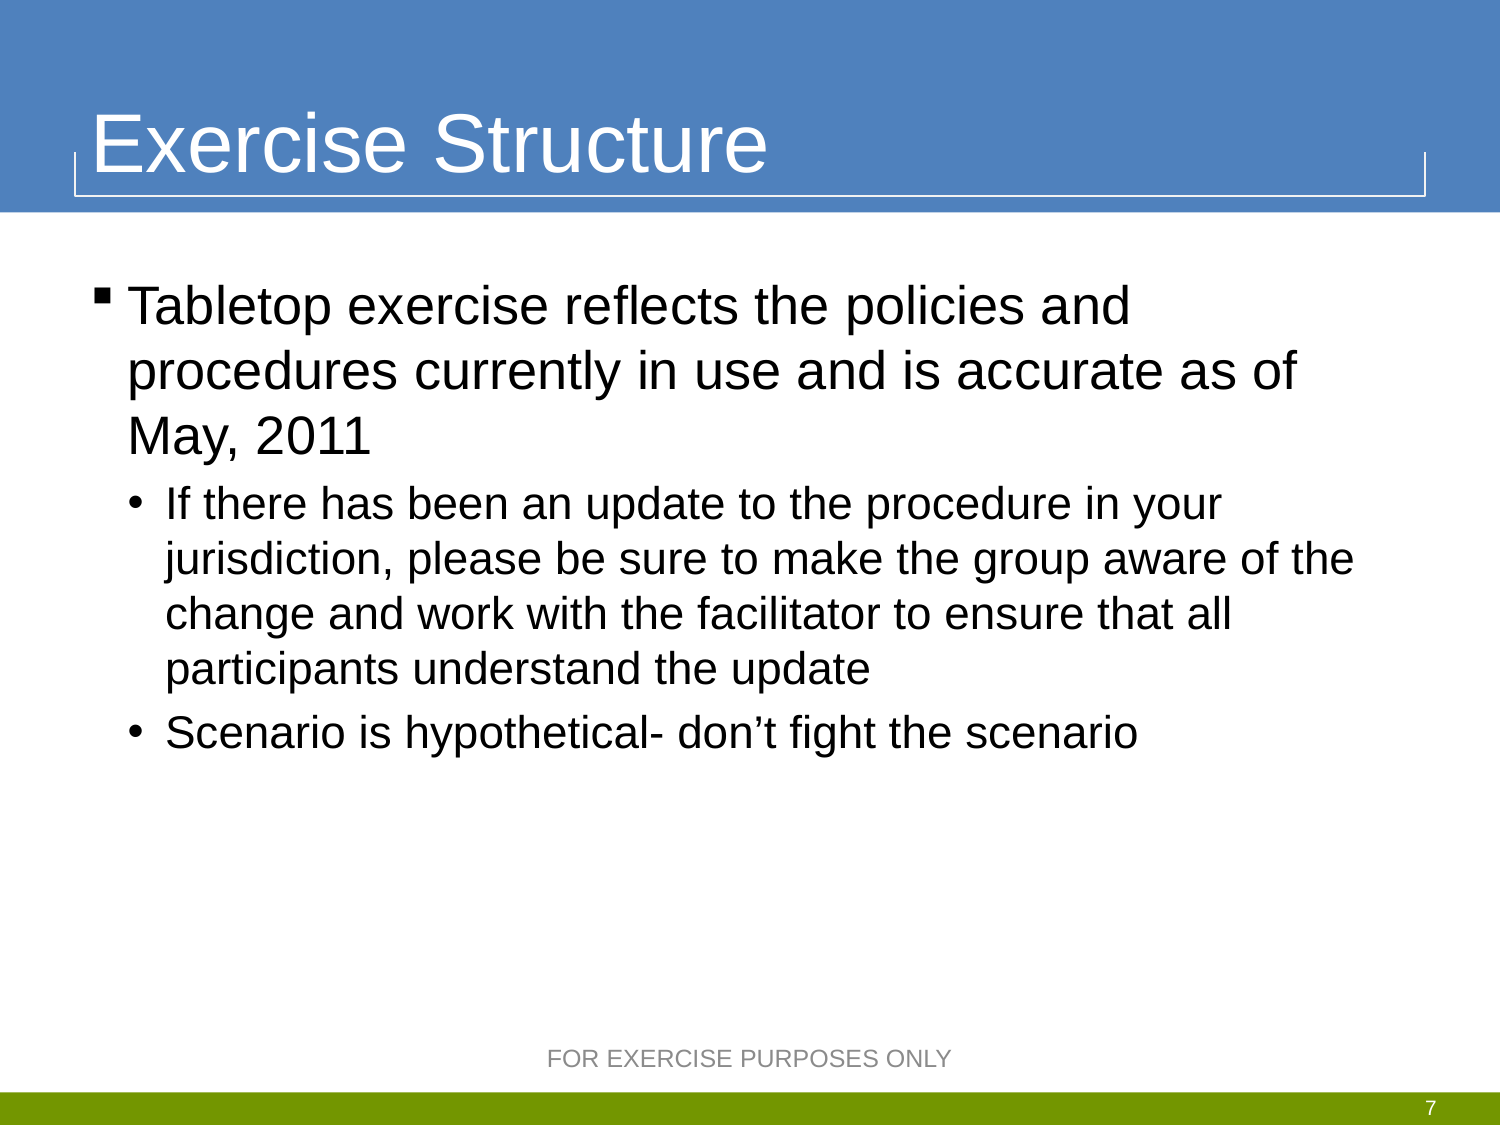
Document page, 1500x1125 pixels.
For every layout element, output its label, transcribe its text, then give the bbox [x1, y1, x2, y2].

footer FOR EXERCISE PURPOSES ONLY [512, 1042, 988, 1103]
list Tabletop exercise reflects the policies and procedures currently in use and is accurate as of May, 2011 If there has been an update to the procedure in your jurisdiction, please be sure to make the group aware of the change and work with the facilitator to ensure that all participants understand the update Scenario is hypothetical- don’t fight the scenario [74, 262, 1426, 1006]
title Exercise Structure [74, 44, 1426, 233]
